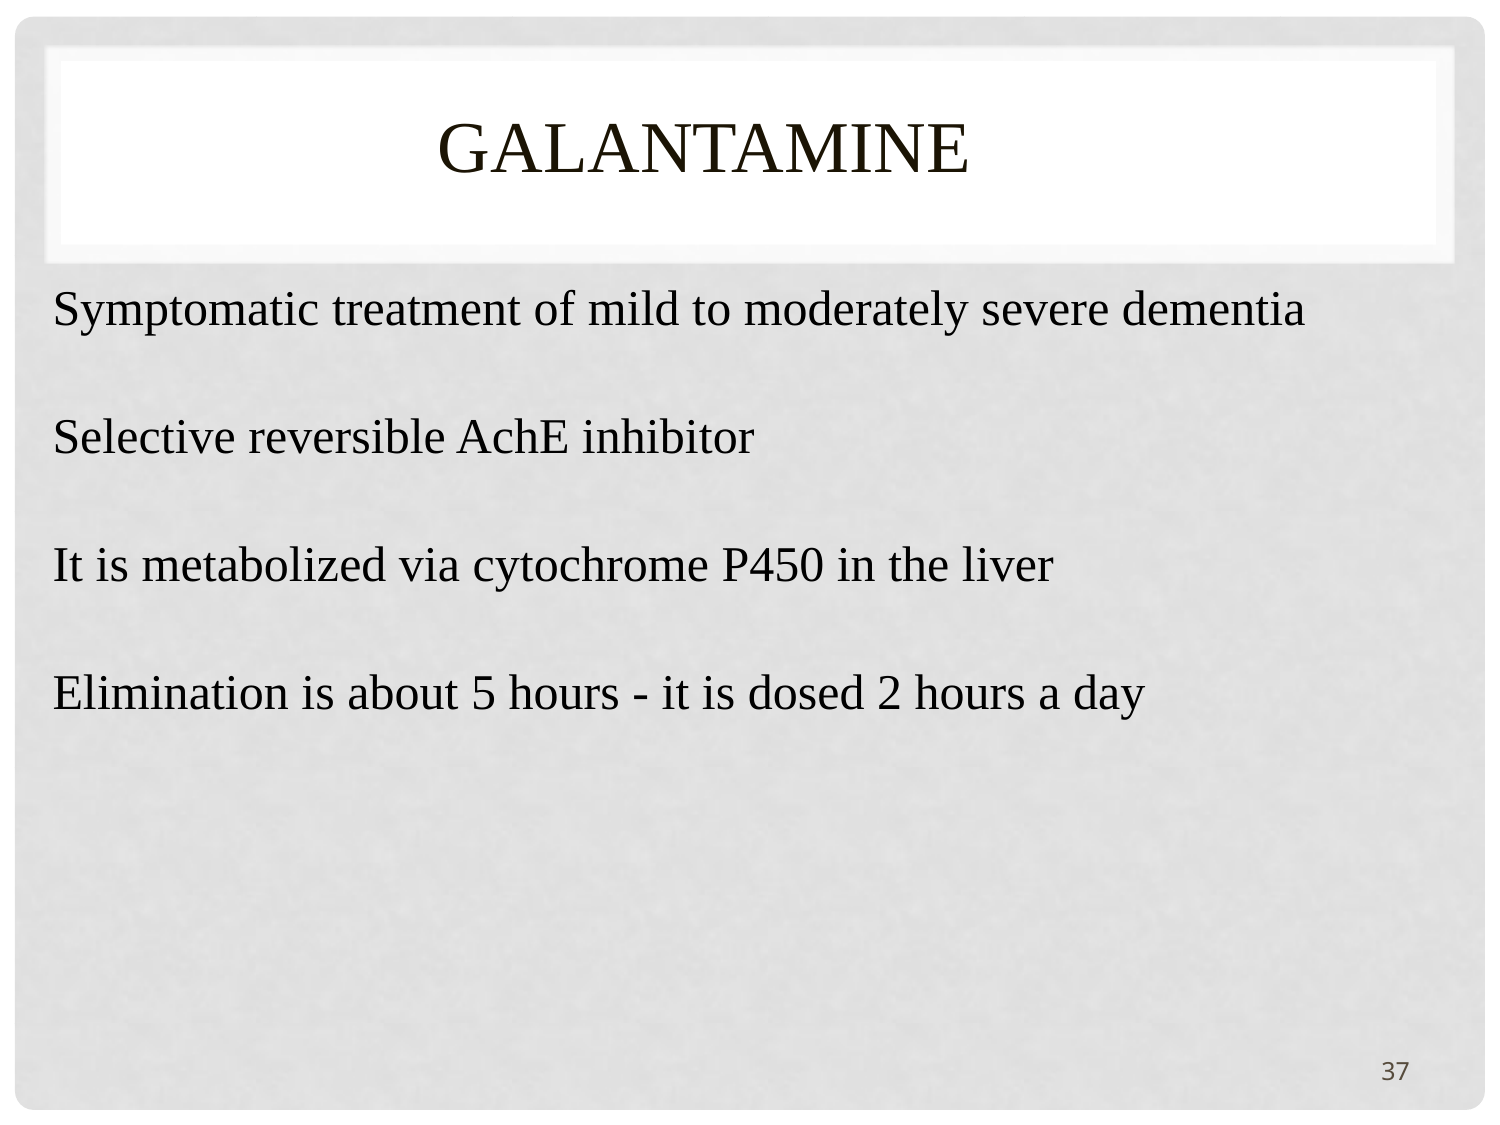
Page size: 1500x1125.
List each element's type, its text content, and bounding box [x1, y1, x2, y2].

title GALANTAMINE [375, 50, 1034, 238]
text_box Symptomatic treatment of mild to moderately severe dementia Selective reversible AchE inhibitor It is metabolized via cytochrome P450 in the liver Elimination is about 5 hours - it is dosed 2 hours a day [37, 275, 1458, 1104]
slide_number 37 [1074, 1042, 1425, 1103]
